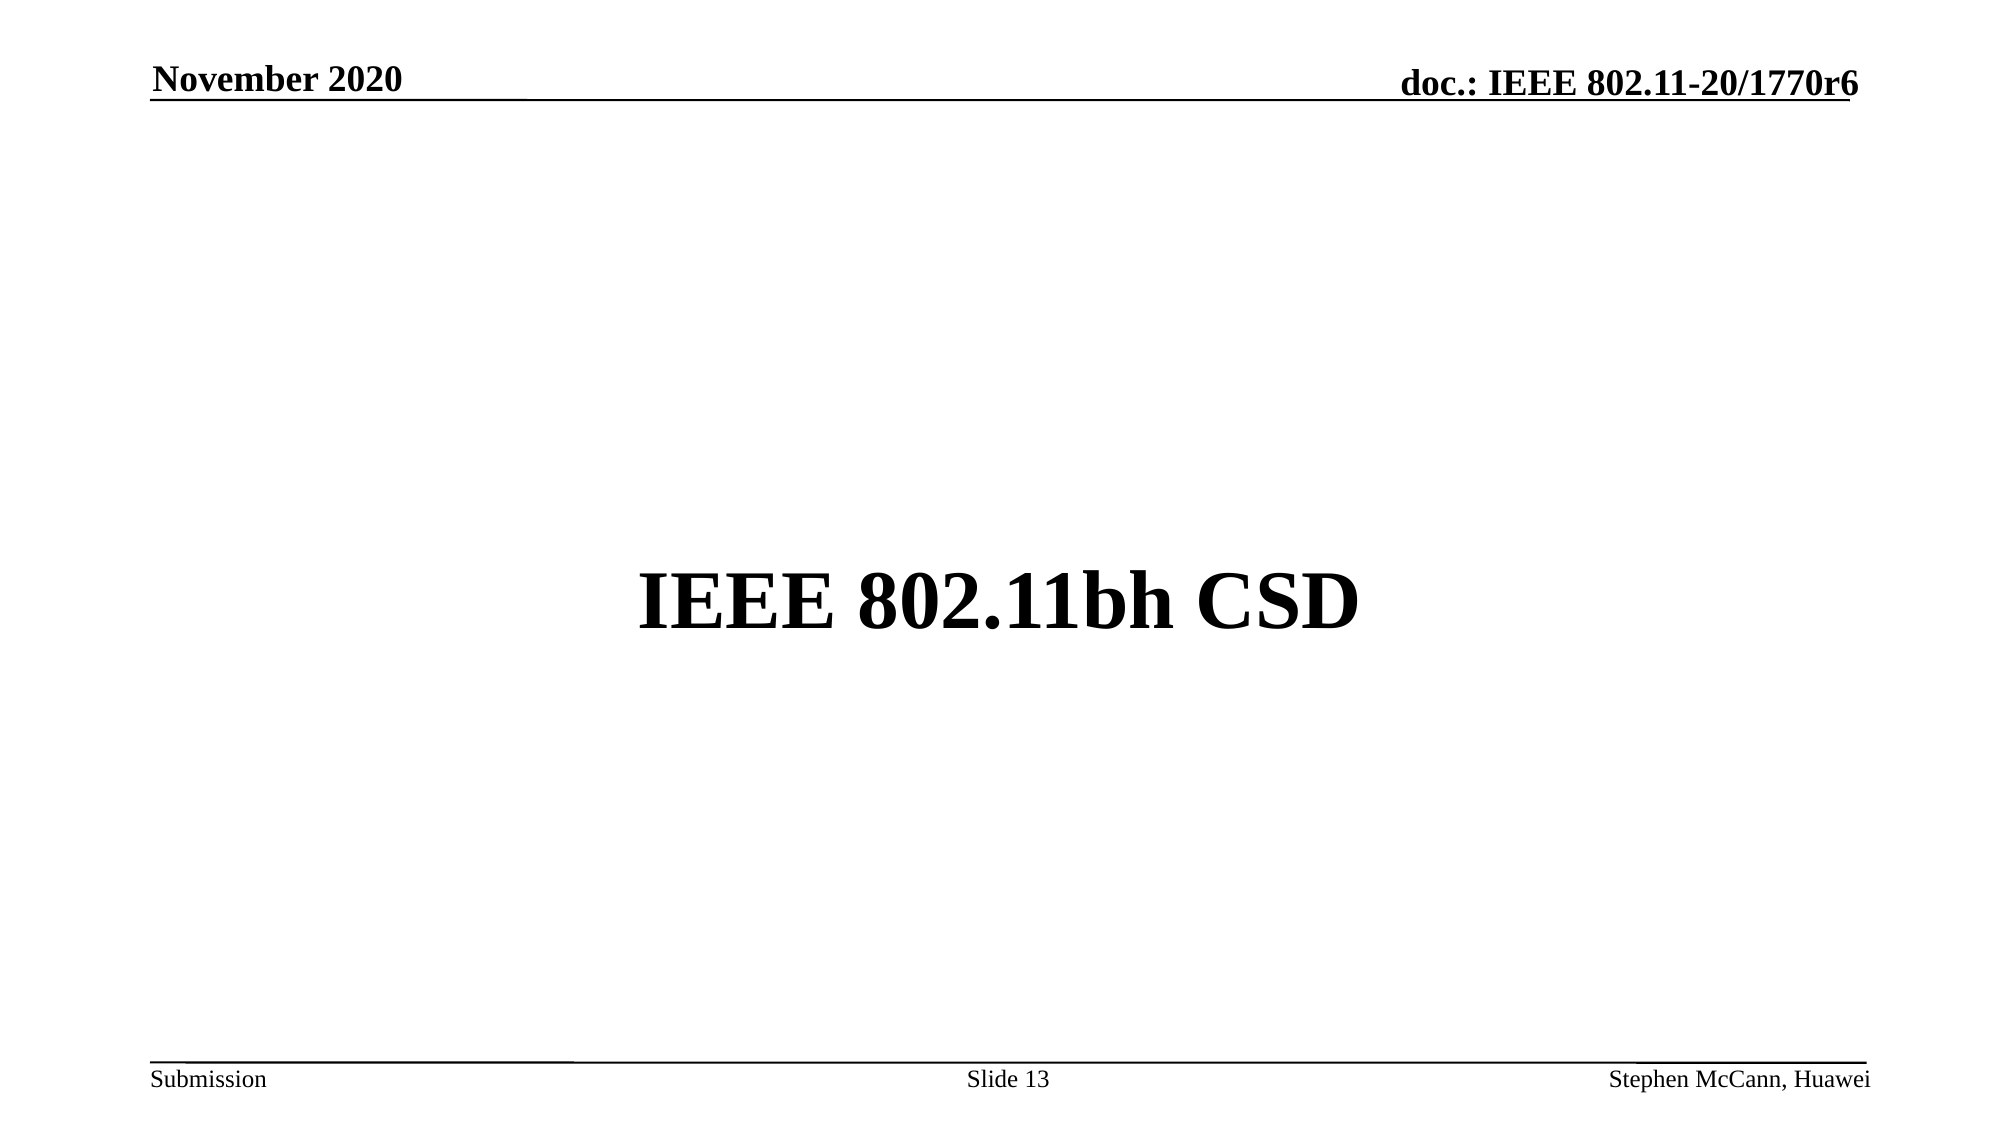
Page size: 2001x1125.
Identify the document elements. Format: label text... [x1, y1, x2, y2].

footer Stephen McCann, Huawei [1174, 1061, 1872, 1093]
slide_number Slide 13 [950, 1061, 1067, 1123]
title IEEE 802.11bh CSD [149, 537, 1851, 762]
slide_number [152, 54, 563, 100]
